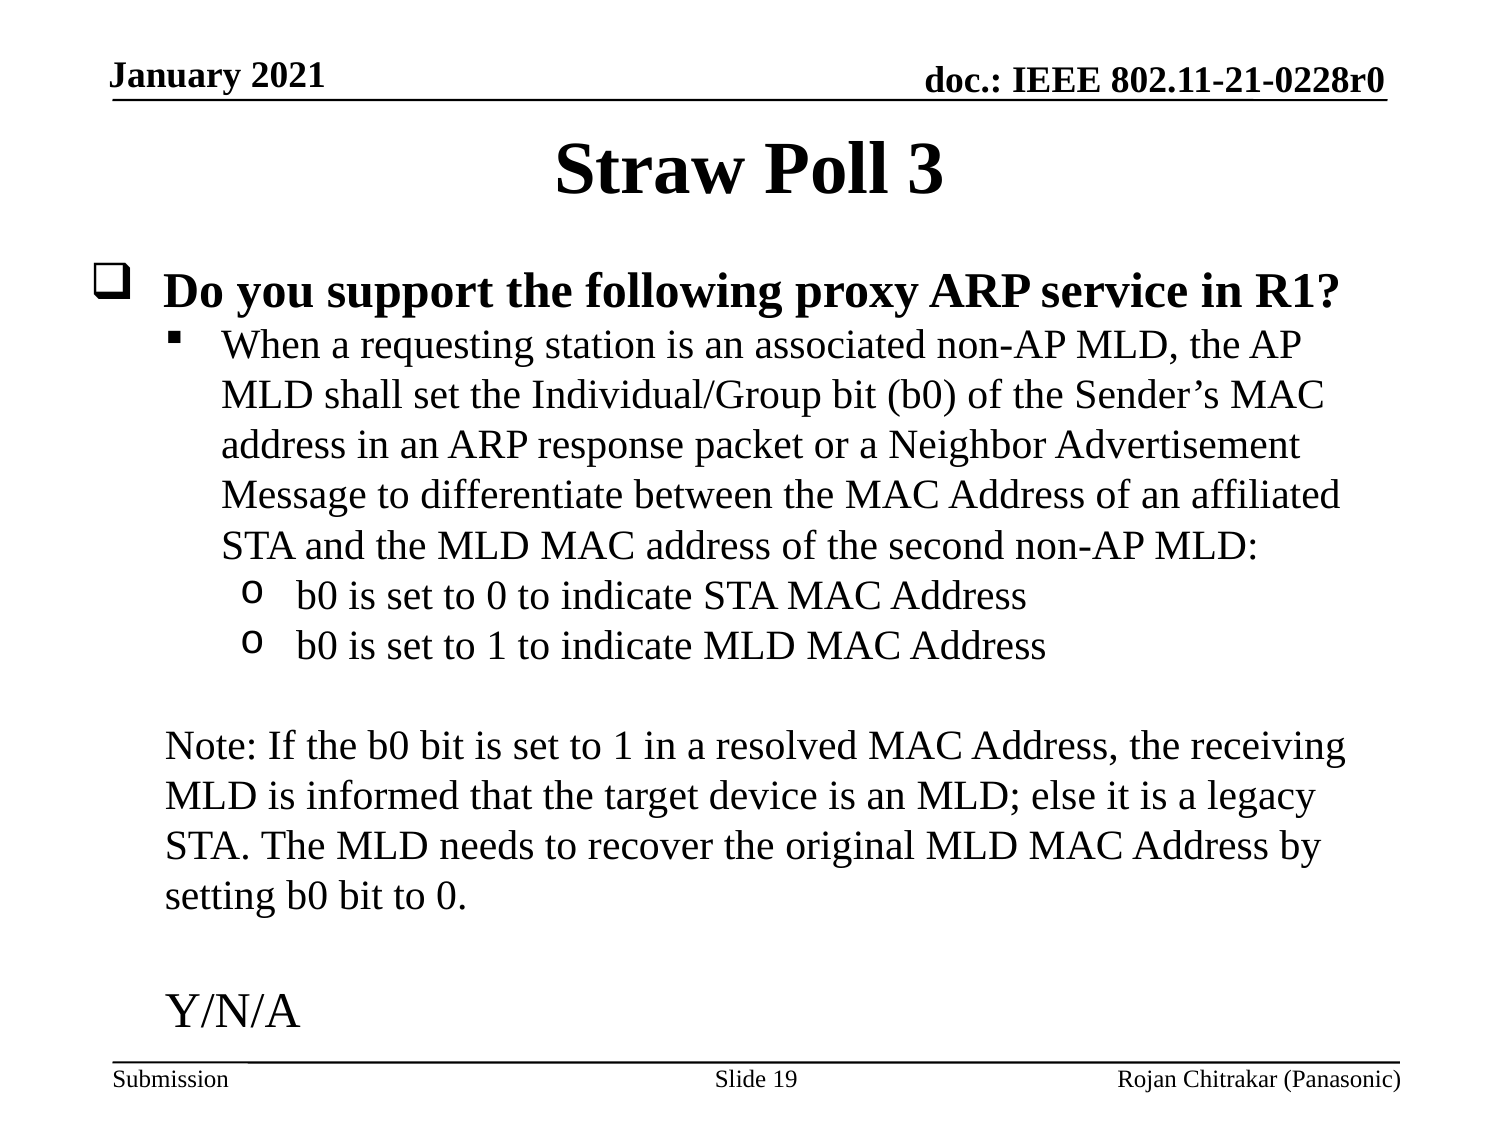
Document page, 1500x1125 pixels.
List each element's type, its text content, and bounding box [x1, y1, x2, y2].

footer Rojan Chitrakar (Panasonic) [949, 1061, 1402, 1093]
slide_number Slide 19 [712, 1061, 800, 1093]
text_box Do you support the following proxy ARP service in R1? When a requesting station is an associated non-AP MLD, the AP MLD shall set the Individual/Group bit (b0) of the Sender’s MAC address in an ARP response packet or a Neighbor Advertisement Message to differentiate between the MAC Address of an affiliated STA and the MLD MAC address of the second non-AP MLD: b0 is set to 0 to indicate STA MAC Address b0 is set to 1 to indicate MLD MAC Address Note: If the b0 bit is set to 1 in a resolved MAC Address, the receiving MLD is informed that the target device is an MLD; else it is a legacy STA. The MLD needs to recover the original MLD MAC Address by setting b0 bit to 0. Y/N/A [75, 249, 1402, 1045]
text_box Straw Poll 3 [0, 111, 1500, 225]
